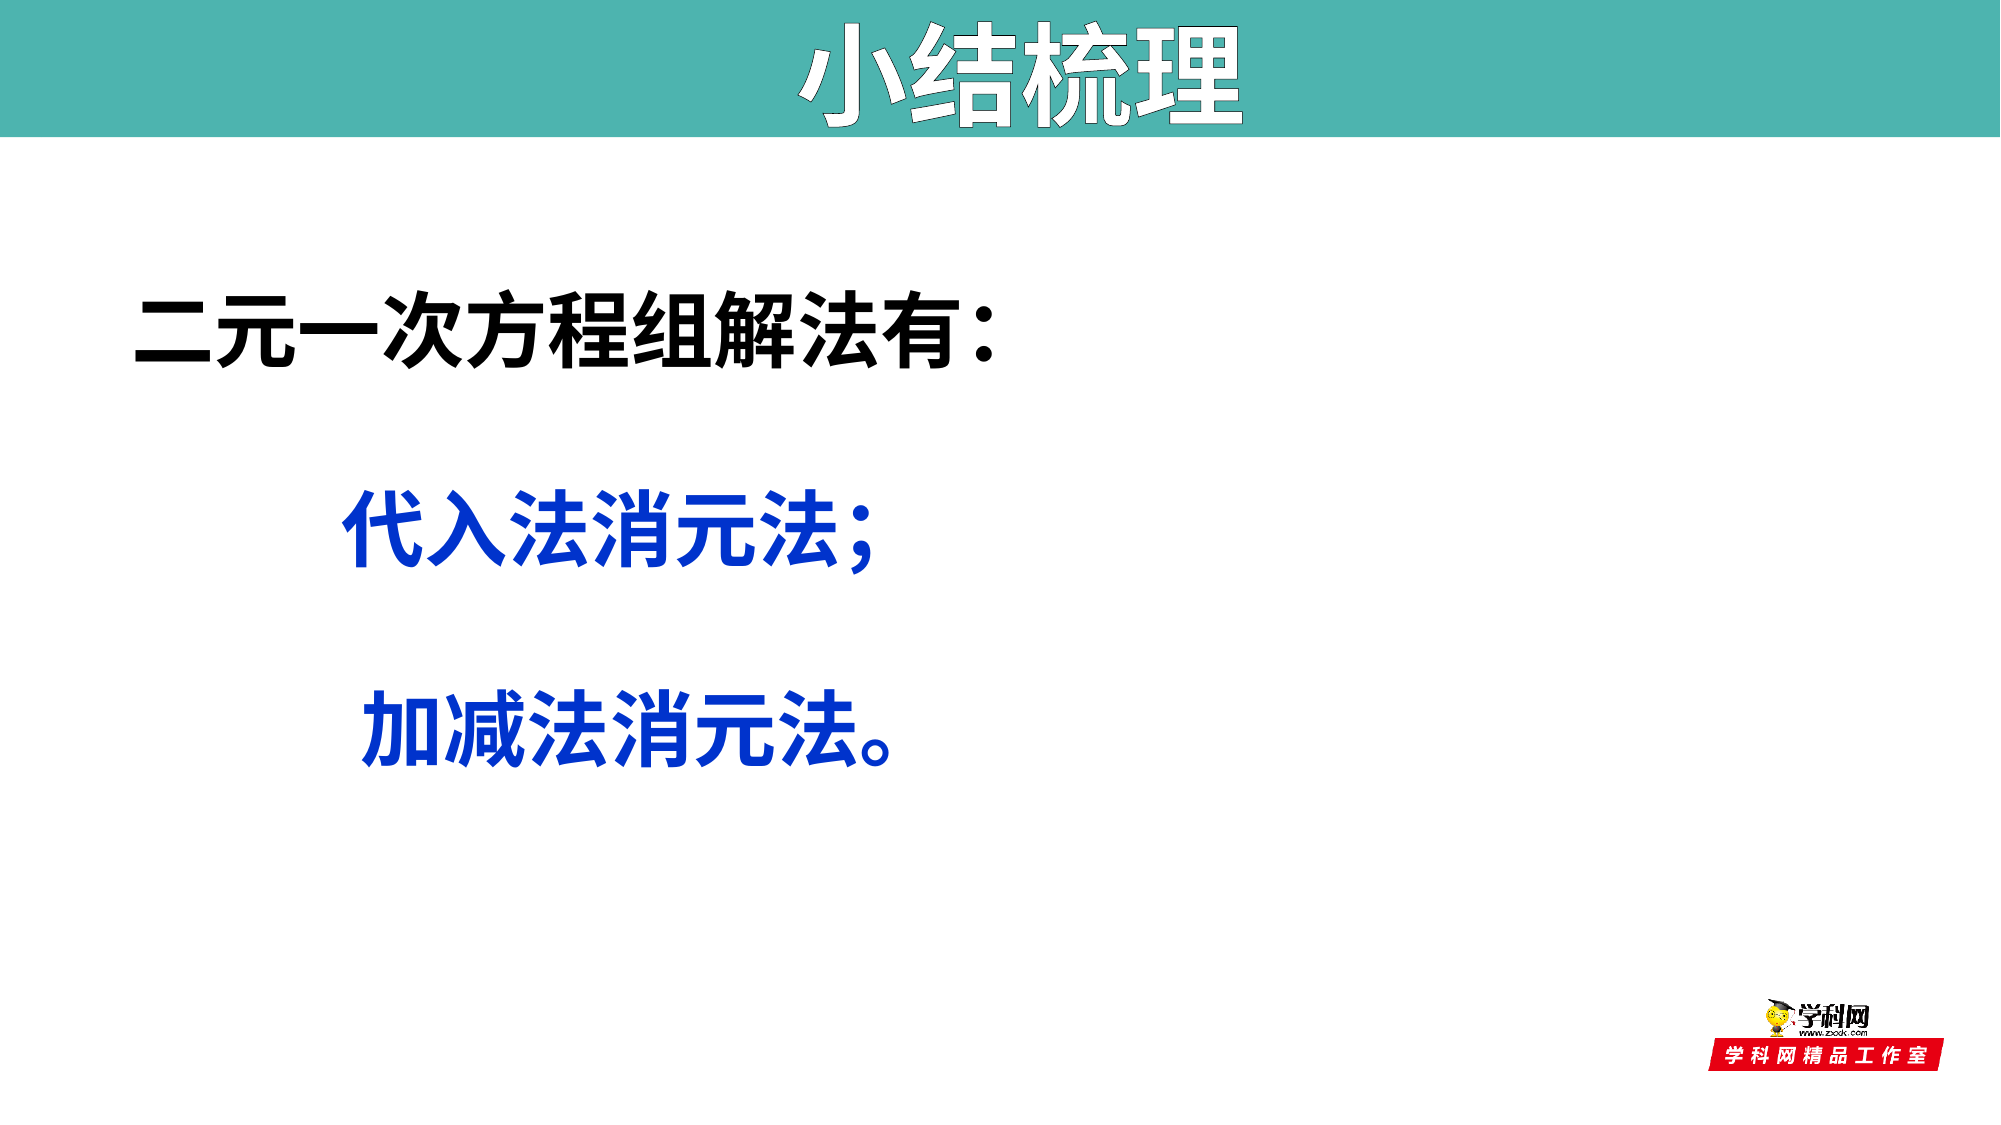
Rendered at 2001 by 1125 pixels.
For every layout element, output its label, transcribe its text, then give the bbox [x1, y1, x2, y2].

text_box 二元一次方程组解法有： 代入法消元法； 加减法消元法。 [116, 270, 1362, 785]
picture [1766, 999, 1869, 1037]
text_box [0, 0, 2000, 138]
picture [1708, 1038, 1944, 1071]
